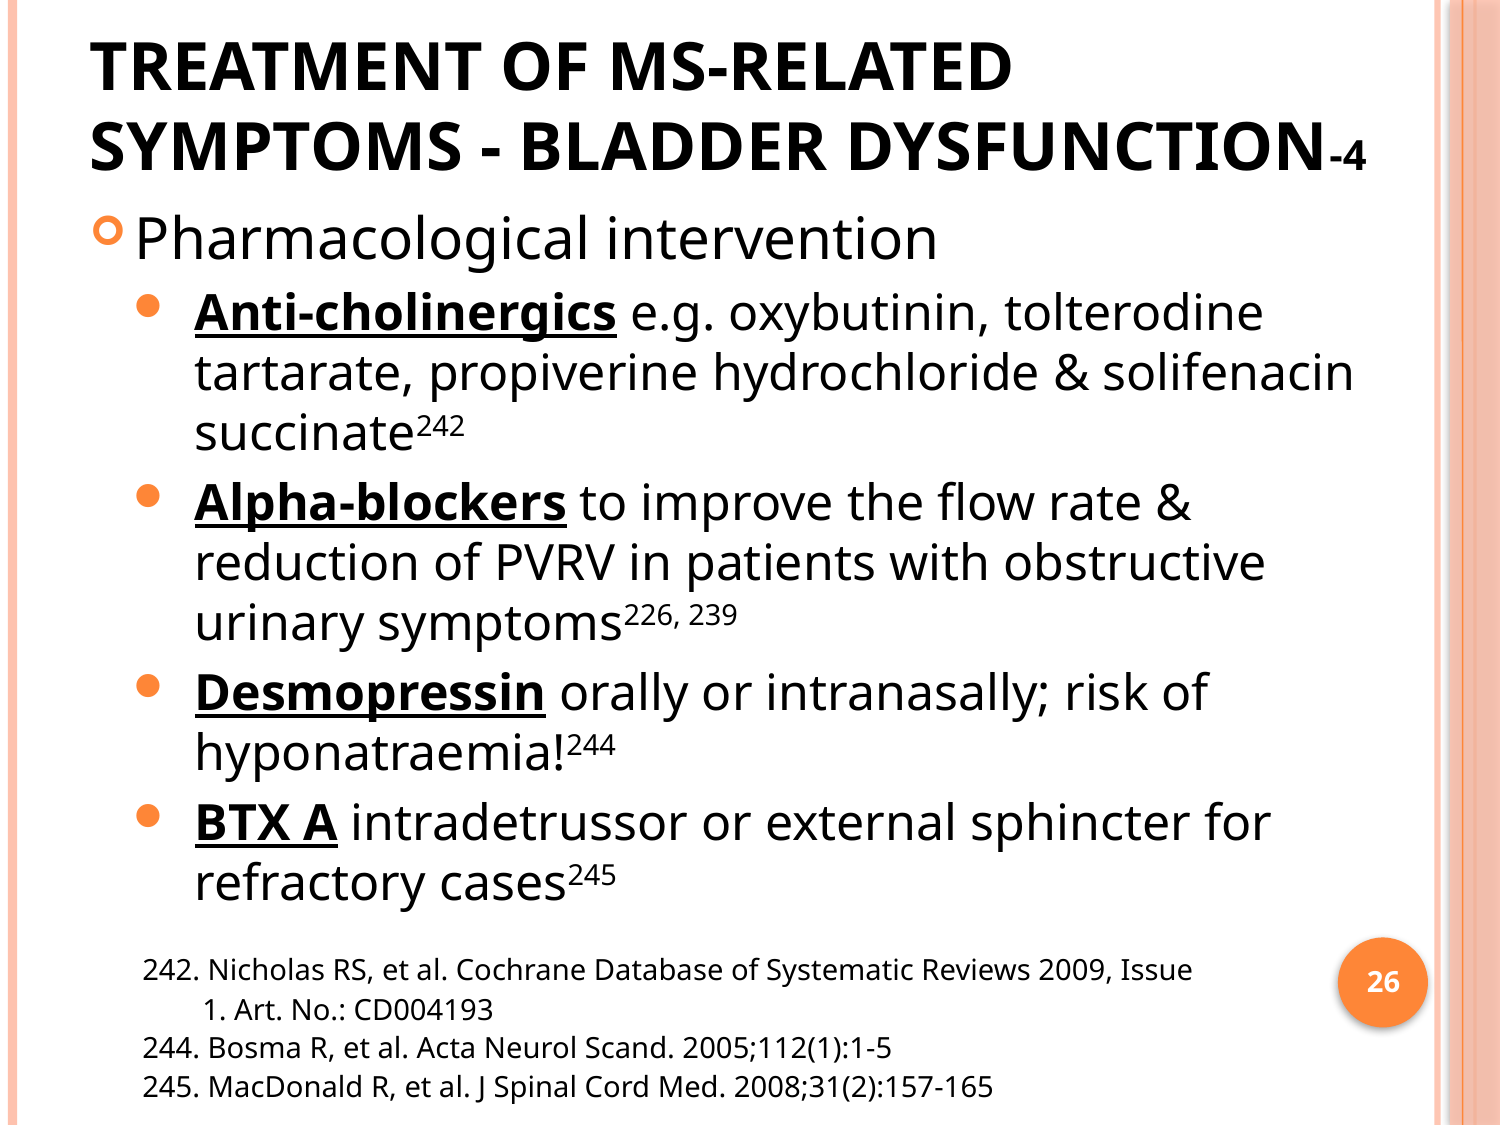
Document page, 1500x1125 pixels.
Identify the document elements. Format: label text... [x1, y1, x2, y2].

list Pharmacological intervention Anti-cholinergics e.g. oxybutinin, tolterodine tartarate, propiverine hydrochloride & solifenacin succinate242 Alpha-blockers to improve the flow rate & reduction of PVRV in patients with obstructive urinary symptoms226, 239 Desmopressin orally or intranasally; risk of hyponatraemia!244 BTX A intradetrussor or external sphincter for refractory cases245 242. Nicholas RS, et al. Cochrane Database of Systematic Reviews 2009, Issue 1. Art. No.: CD004193 244. Bosma R, et al. Acta Neurol Scand. 2005;112(1):1-5 245. MacDonald R, et al. J Spinal Cord Med. 2008;31(2):157-165 [75, 193, 1379, 1125]
slide_number 26 [1333, 940, 1434, 1027]
title Treatment of MS-related symptoms - Bladder dysfunction-4 [75, 3, 1405, 192]
